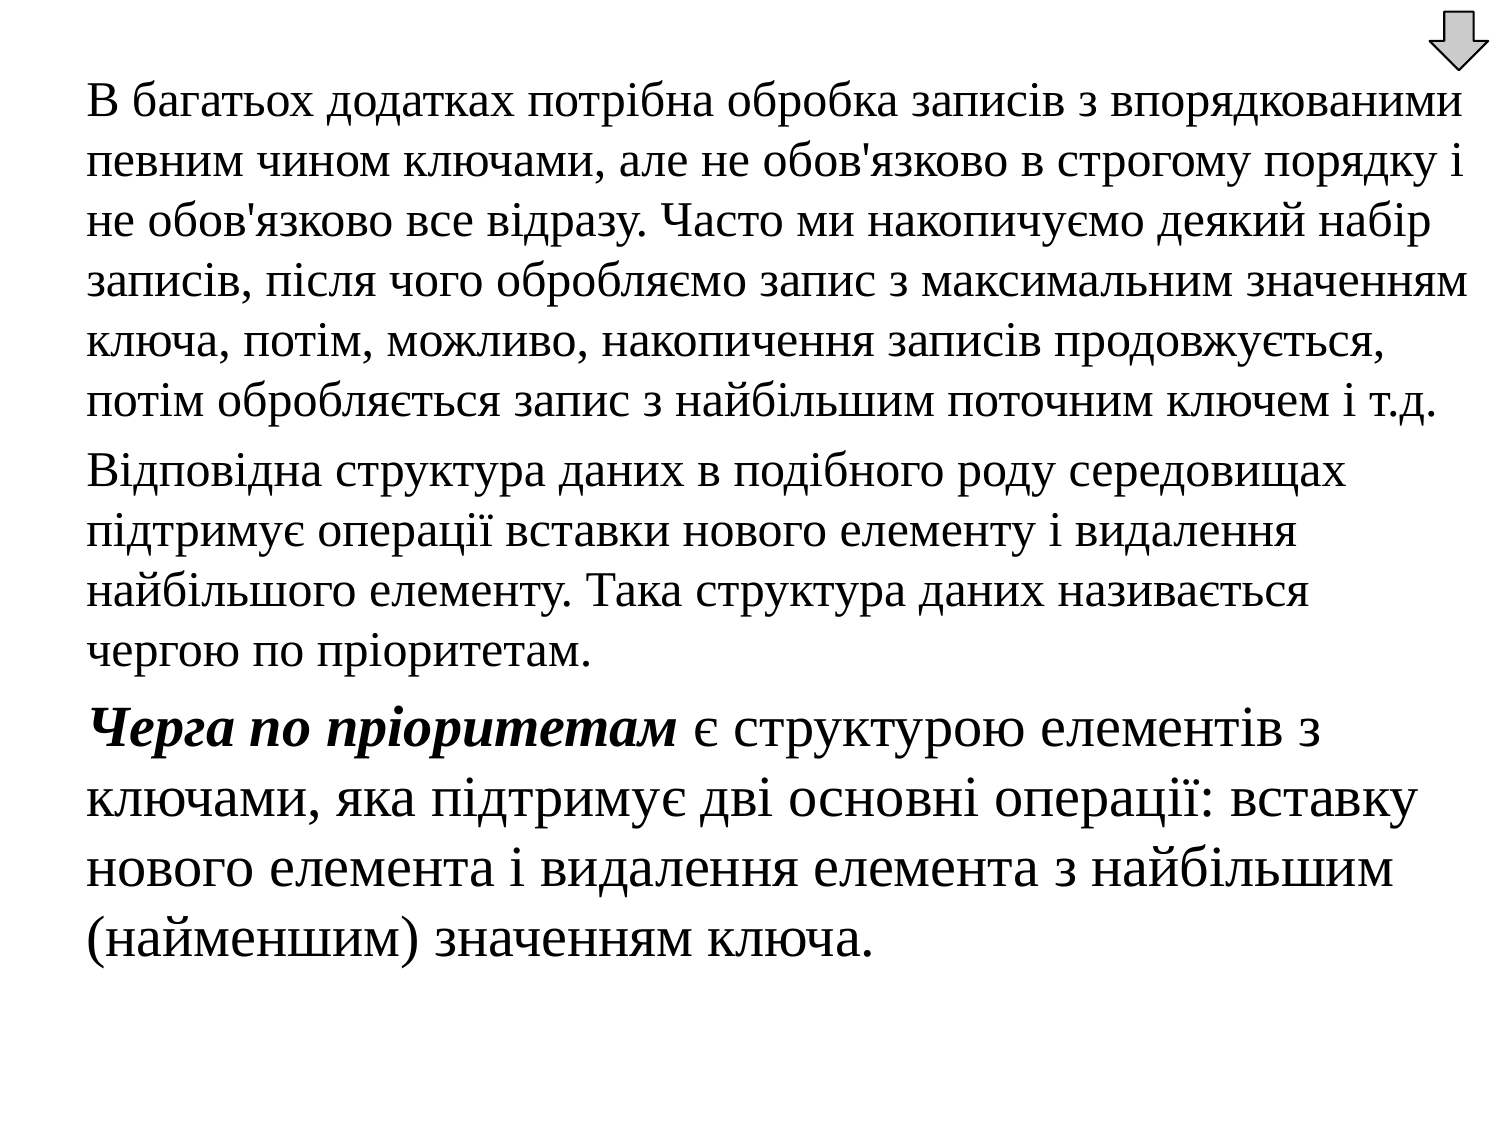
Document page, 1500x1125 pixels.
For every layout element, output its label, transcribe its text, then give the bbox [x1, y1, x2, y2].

list В багатьох додатках потрібна обробка записів з впорядкованими певним чином ключами, але не обов'язково в строгому порядку і не обов'язково все відразу. Часто ми накопичуємо деякий набір записів, після чого обробляємо запис з максимальним значенням ключа, потім, можливо, накопичення записів продовжується, потім обробляється запис з найбільшим поточним ключем і т.д. Відповідна структура даних в подібного роду середовищах підтримує операції вставки нового елементу і видалення найбільшого елементу. Така структура даних називається чергою по пріоритетам. Черга по пріоритетам є структурою елементів з ключами, яка підтримує дві основні операції: вставку нового елемента і видалення елемента з найбільшим (найменшим) значенням ключа. [0, 58, 1500, 1125]
text_box [1429, 11, 1489, 71]
